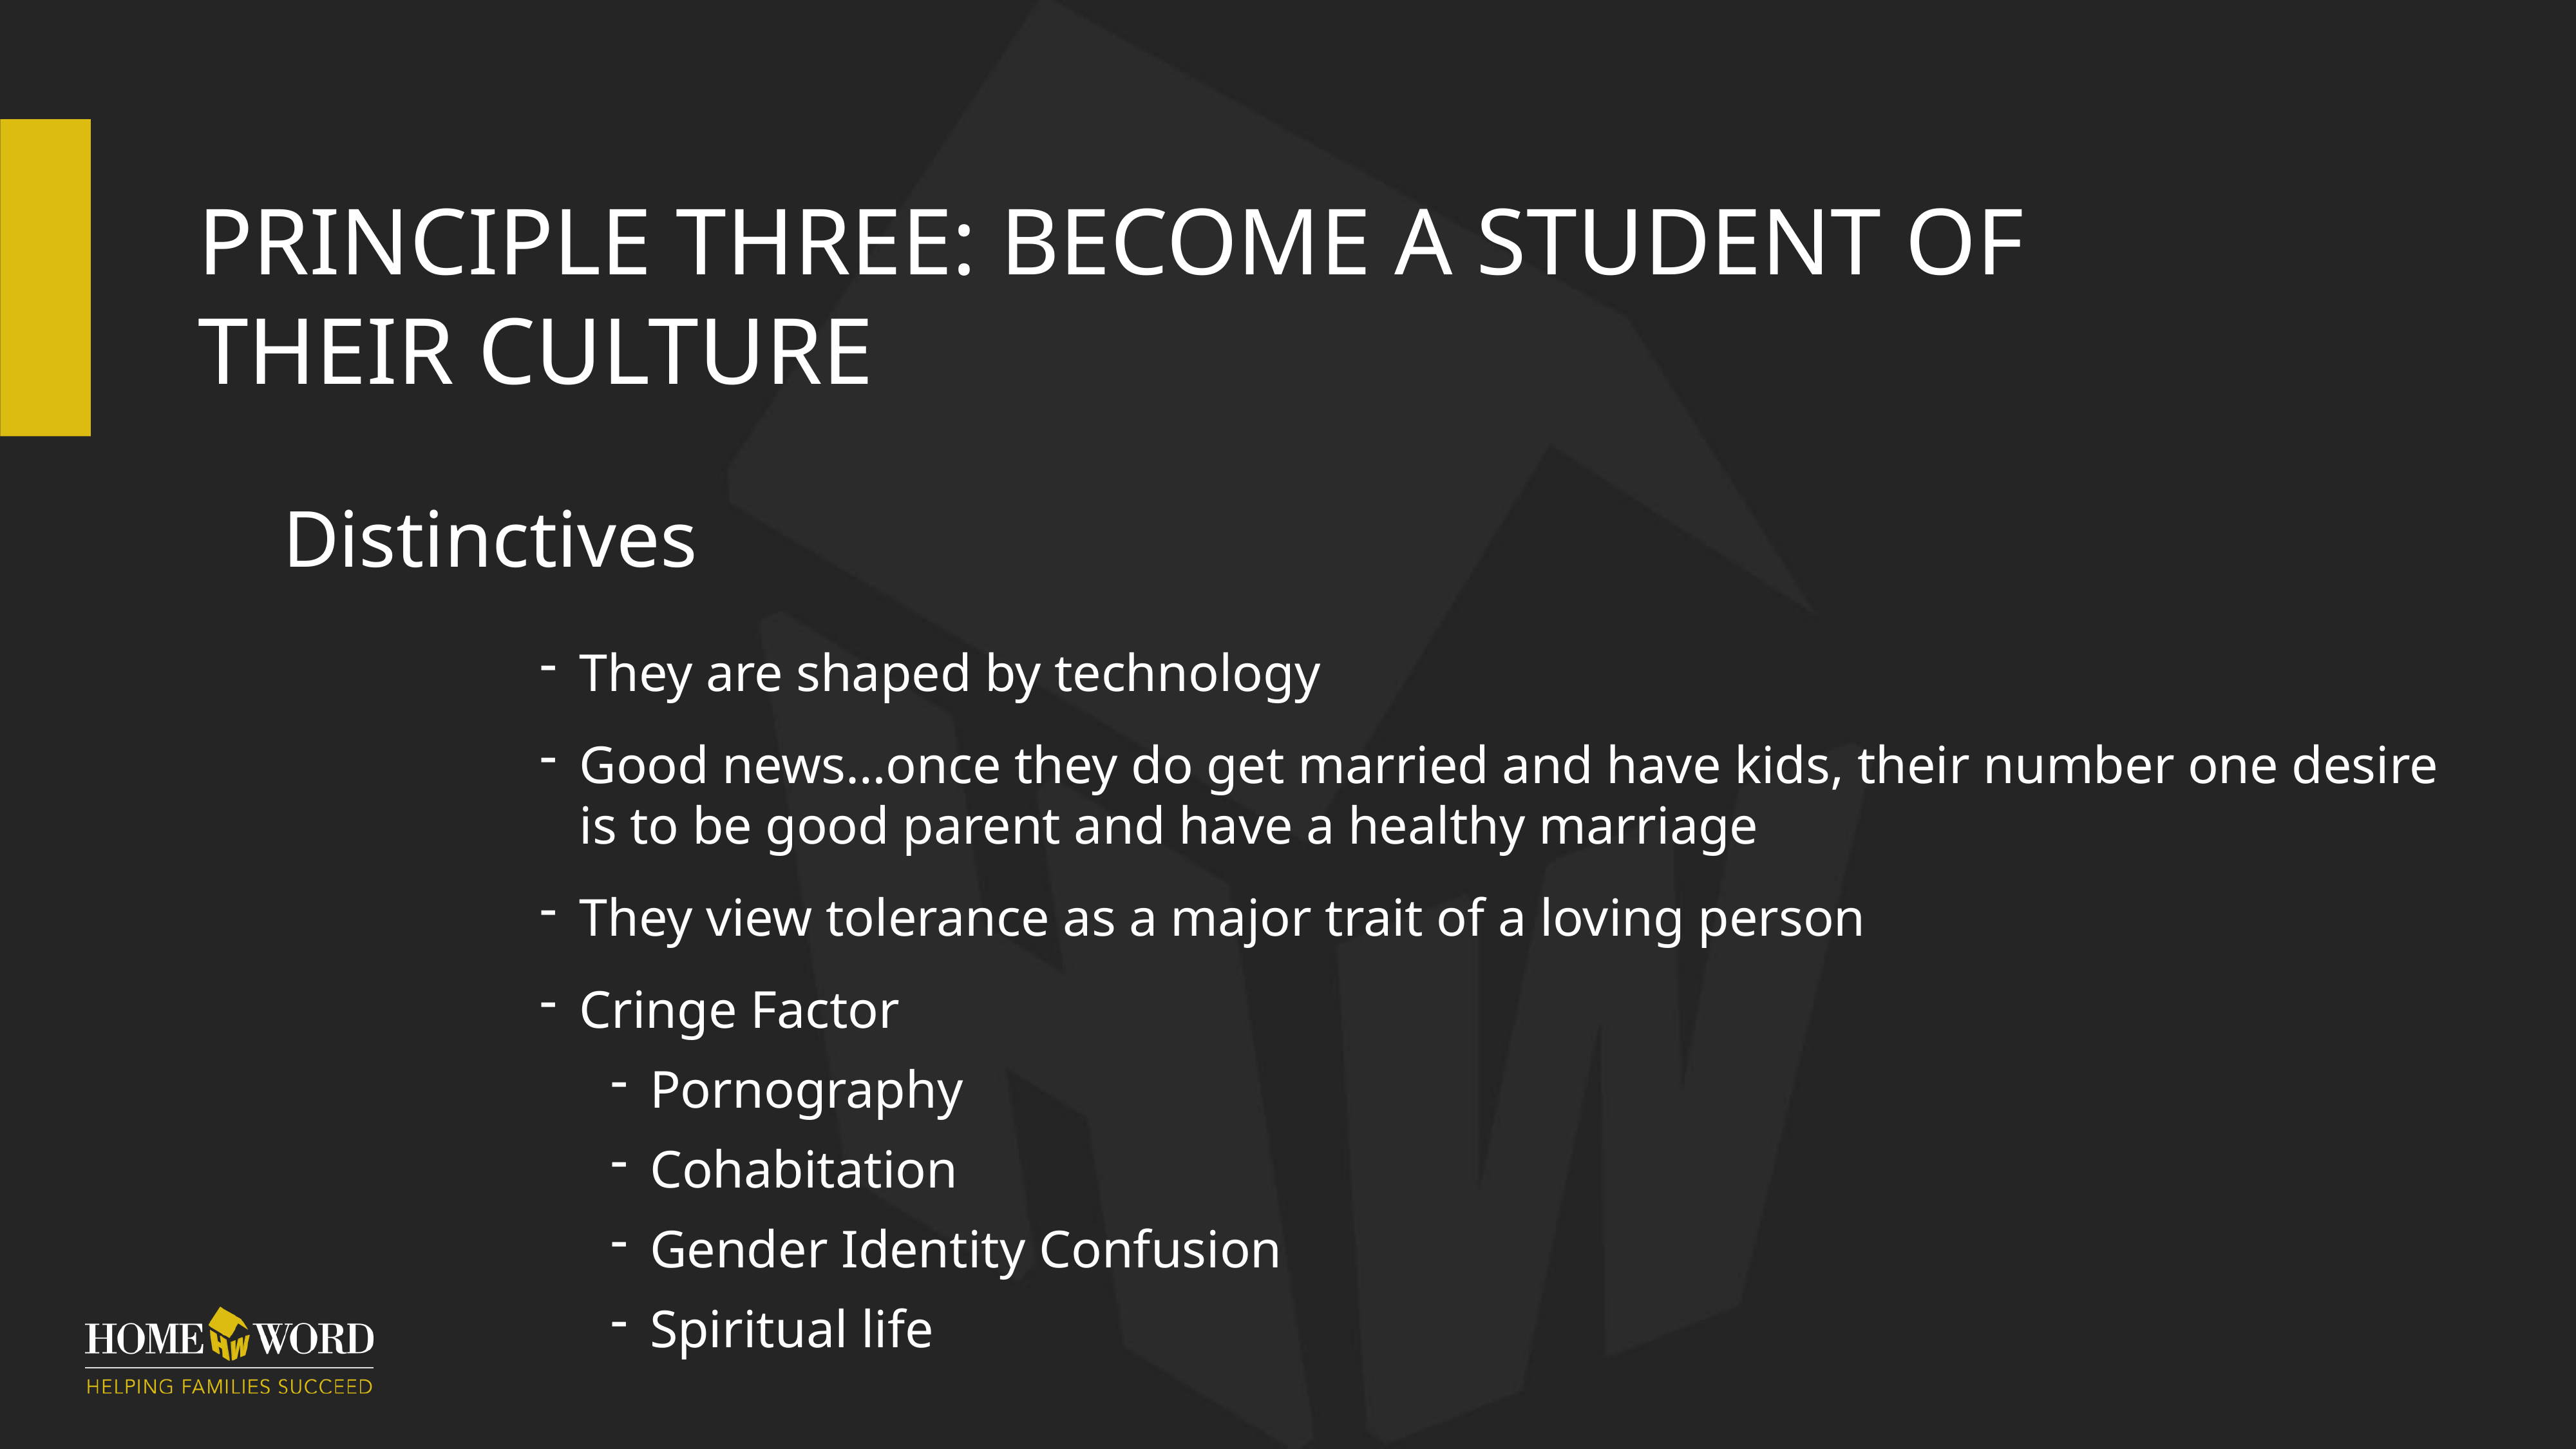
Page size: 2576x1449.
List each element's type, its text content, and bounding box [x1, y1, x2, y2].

picture [0, 0, 2576, 1449]
text_box They are shaped by technology Good news…once they do get married and have kids, their number one desire is to be good parent and have a healthy marriage They view tolerance as a major trait of a loving person Cringe Factor Pornography Cohabitation Gender Identity Confusion Spiritual life [535, 635, 2480, 1388]
text_box Distinctives [277, 484, 1908, 588]
title Principle Three: Become a Student of Their Culture [192, 120, 2242, 466]
